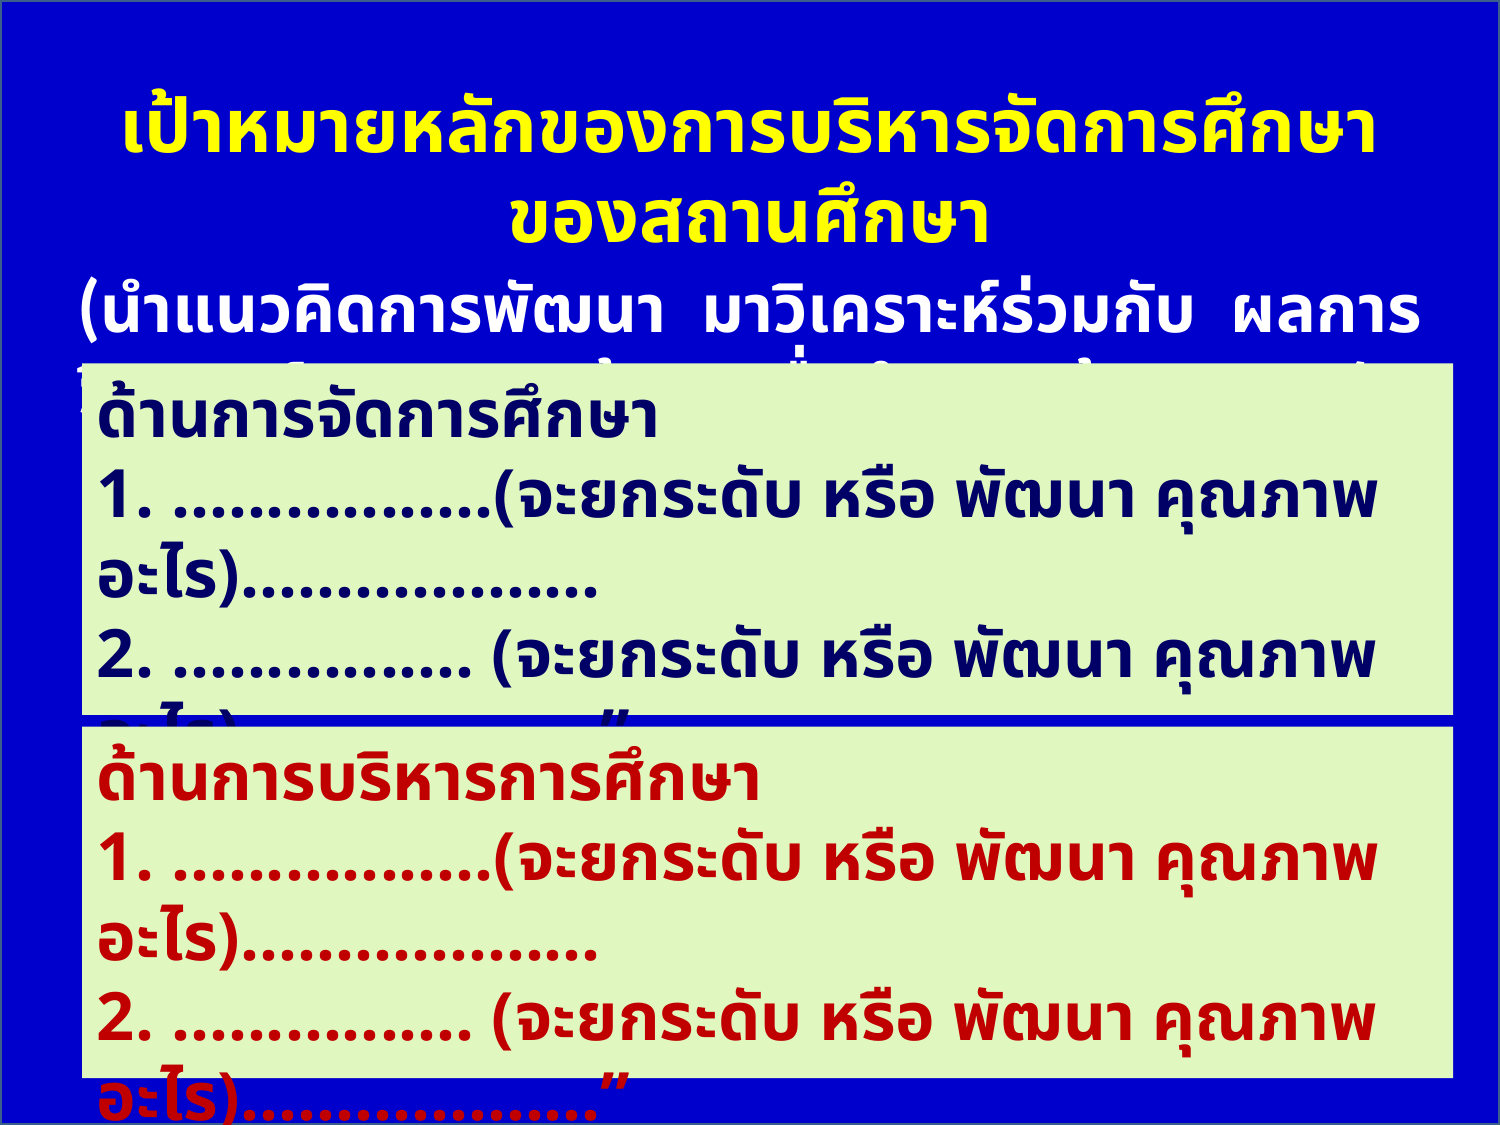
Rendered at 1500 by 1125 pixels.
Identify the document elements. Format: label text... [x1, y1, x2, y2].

text_box ด้านการบริหารการศึกษา 1. .................(จะยกระดับ หรือ พัฒนา คุณภาพ อะไร)................... 2. ................ (จะยกระดับ หรือ พัฒนา คุณภาพ อะไร)...................” N. ................ (จะยกระดับ หรือ พัฒนา คุณภาพ อะไร)................... [82, 726, 1454, 1079]
text_box ด้านการจัดการศึกษา 1. .................(จะยกระดับ หรือ พัฒนา คุณภาพ อะไร)................... 2. ................ (จะยกระดับ หรือ พัฒนา คุณภาพ อะไร)...................” N. ................ (จะยกระดับ หรือ พัฒนา คุณภาพ อะไร)................... [82, 363, 1454, 715]
text_box [0, 0, 1500, 1125]
text_box เป้าหมายหลักของการบริหารจัดการศึกษาของสถานศึกษา (นำแนวคิดการพัฒนา มาวิเคราะห์ร่วมกับ ผลการวิเคราะห์สภาพแวดล้อม เพื่อกำหนดเป้าหมายหลักการบริหารจัดการศึกษา) [46, 70, 1454, 515]
